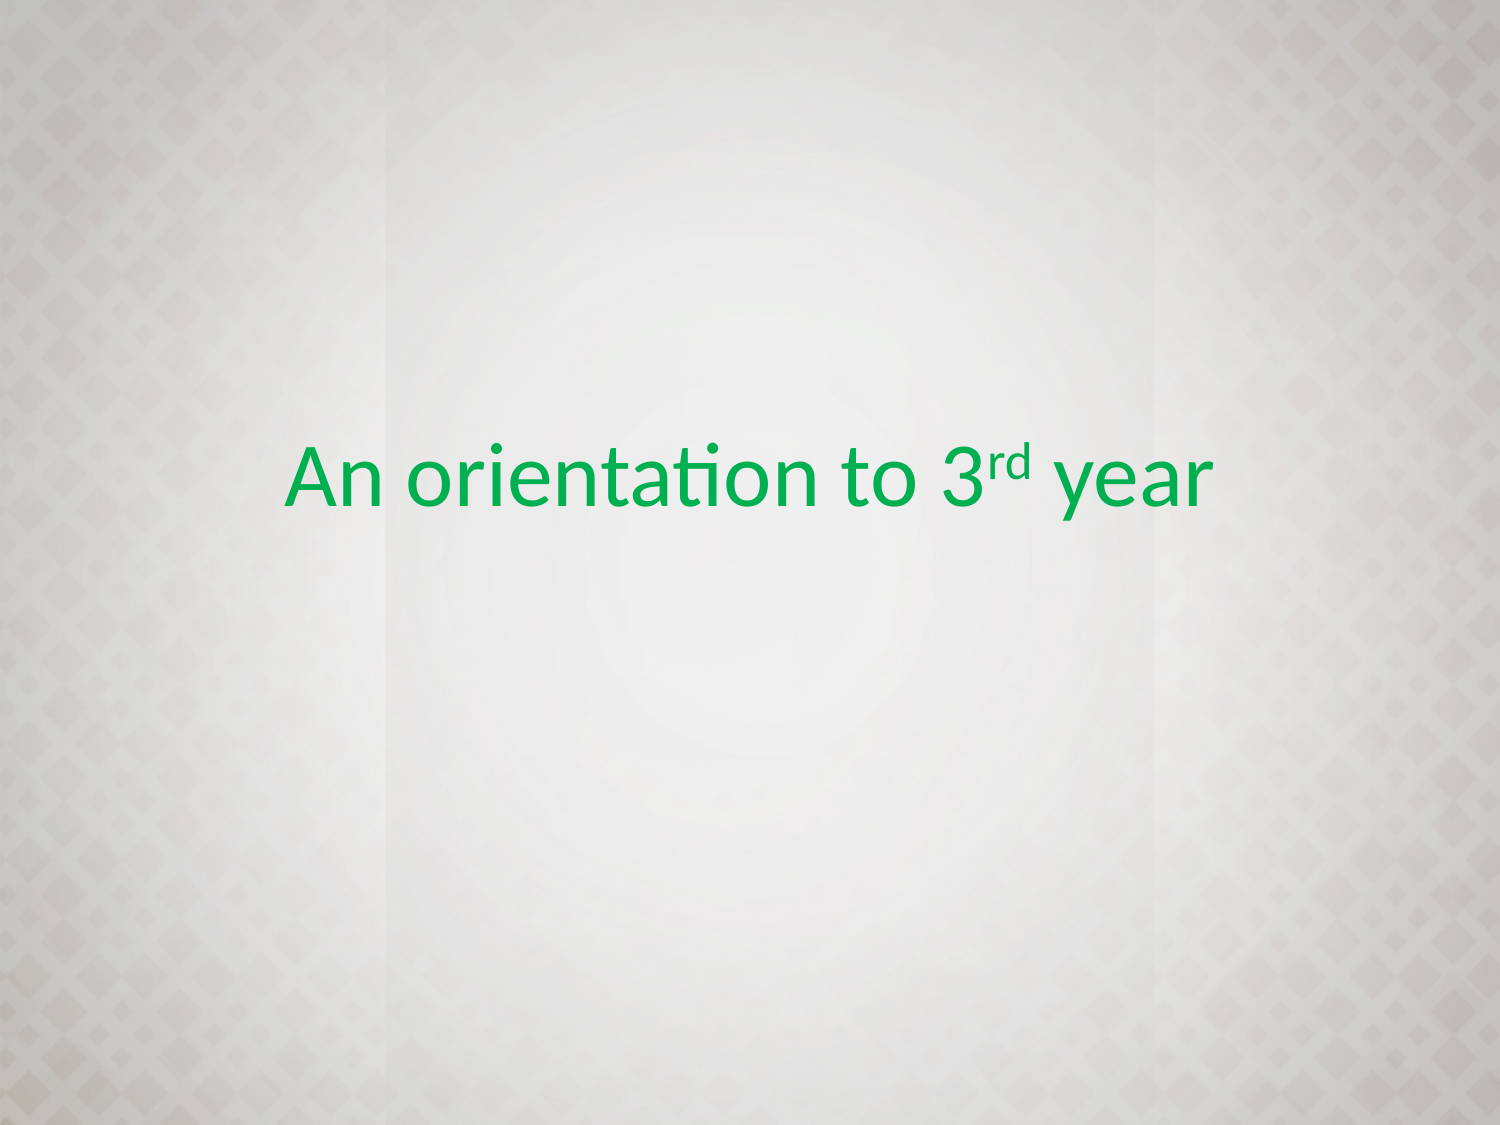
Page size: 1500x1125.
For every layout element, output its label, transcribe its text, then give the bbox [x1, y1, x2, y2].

title An orientation to 3rd year [112, 349, 1388, 591]
picture [0, 0, 1500, 1125]
